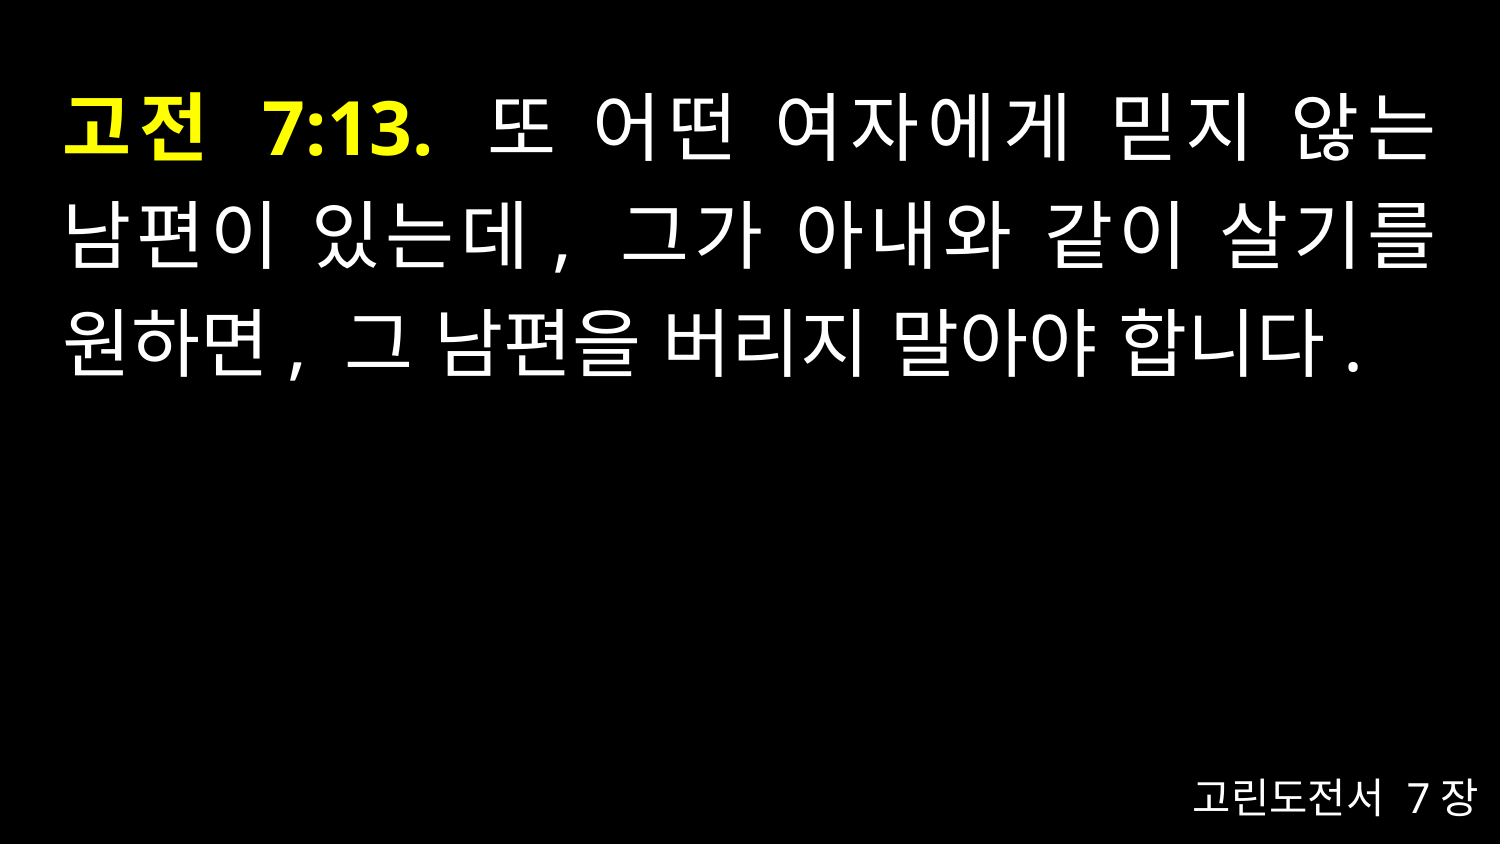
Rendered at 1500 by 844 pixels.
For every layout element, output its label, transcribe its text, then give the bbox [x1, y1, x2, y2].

title 고전 7:13. 또 어떤 여자에게 믿지 않는 남편이 있는데, 그가 아내와 같이 살기를 원하면, 그 남편을 버리지 말아야 합니다. [0, 0, 1500, 844]
subtitle 고린도전서 7장 [916, 770, 1500, 844]
